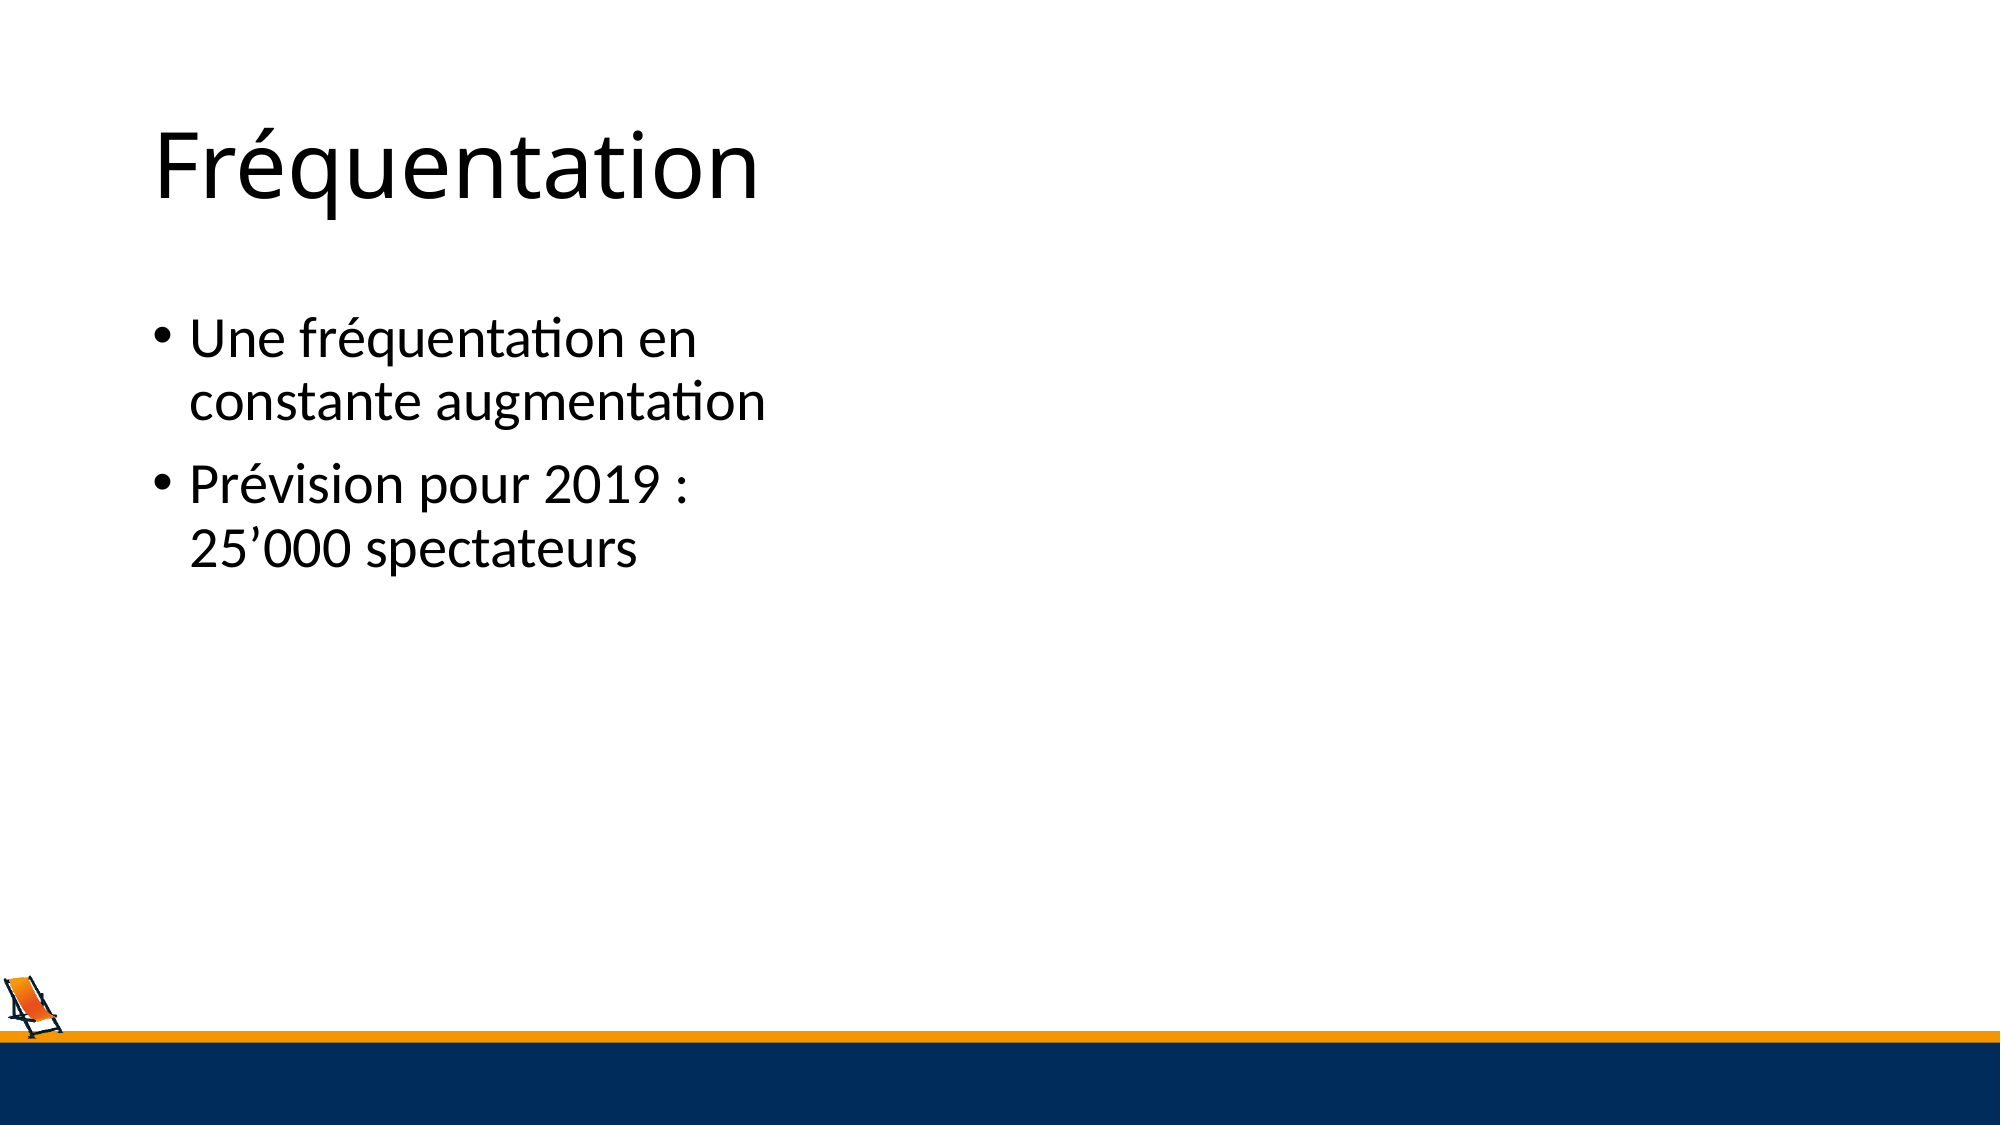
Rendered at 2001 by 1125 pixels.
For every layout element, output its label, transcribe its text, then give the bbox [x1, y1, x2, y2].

picture [0, 971, 69, 1043]
title Fréquentation [137, 59, 1863, 278]
list Une fréquentation en constante augmentation Prévision pour 2019 : 25’000 spectateurs [137, 299, 796, 1014]
